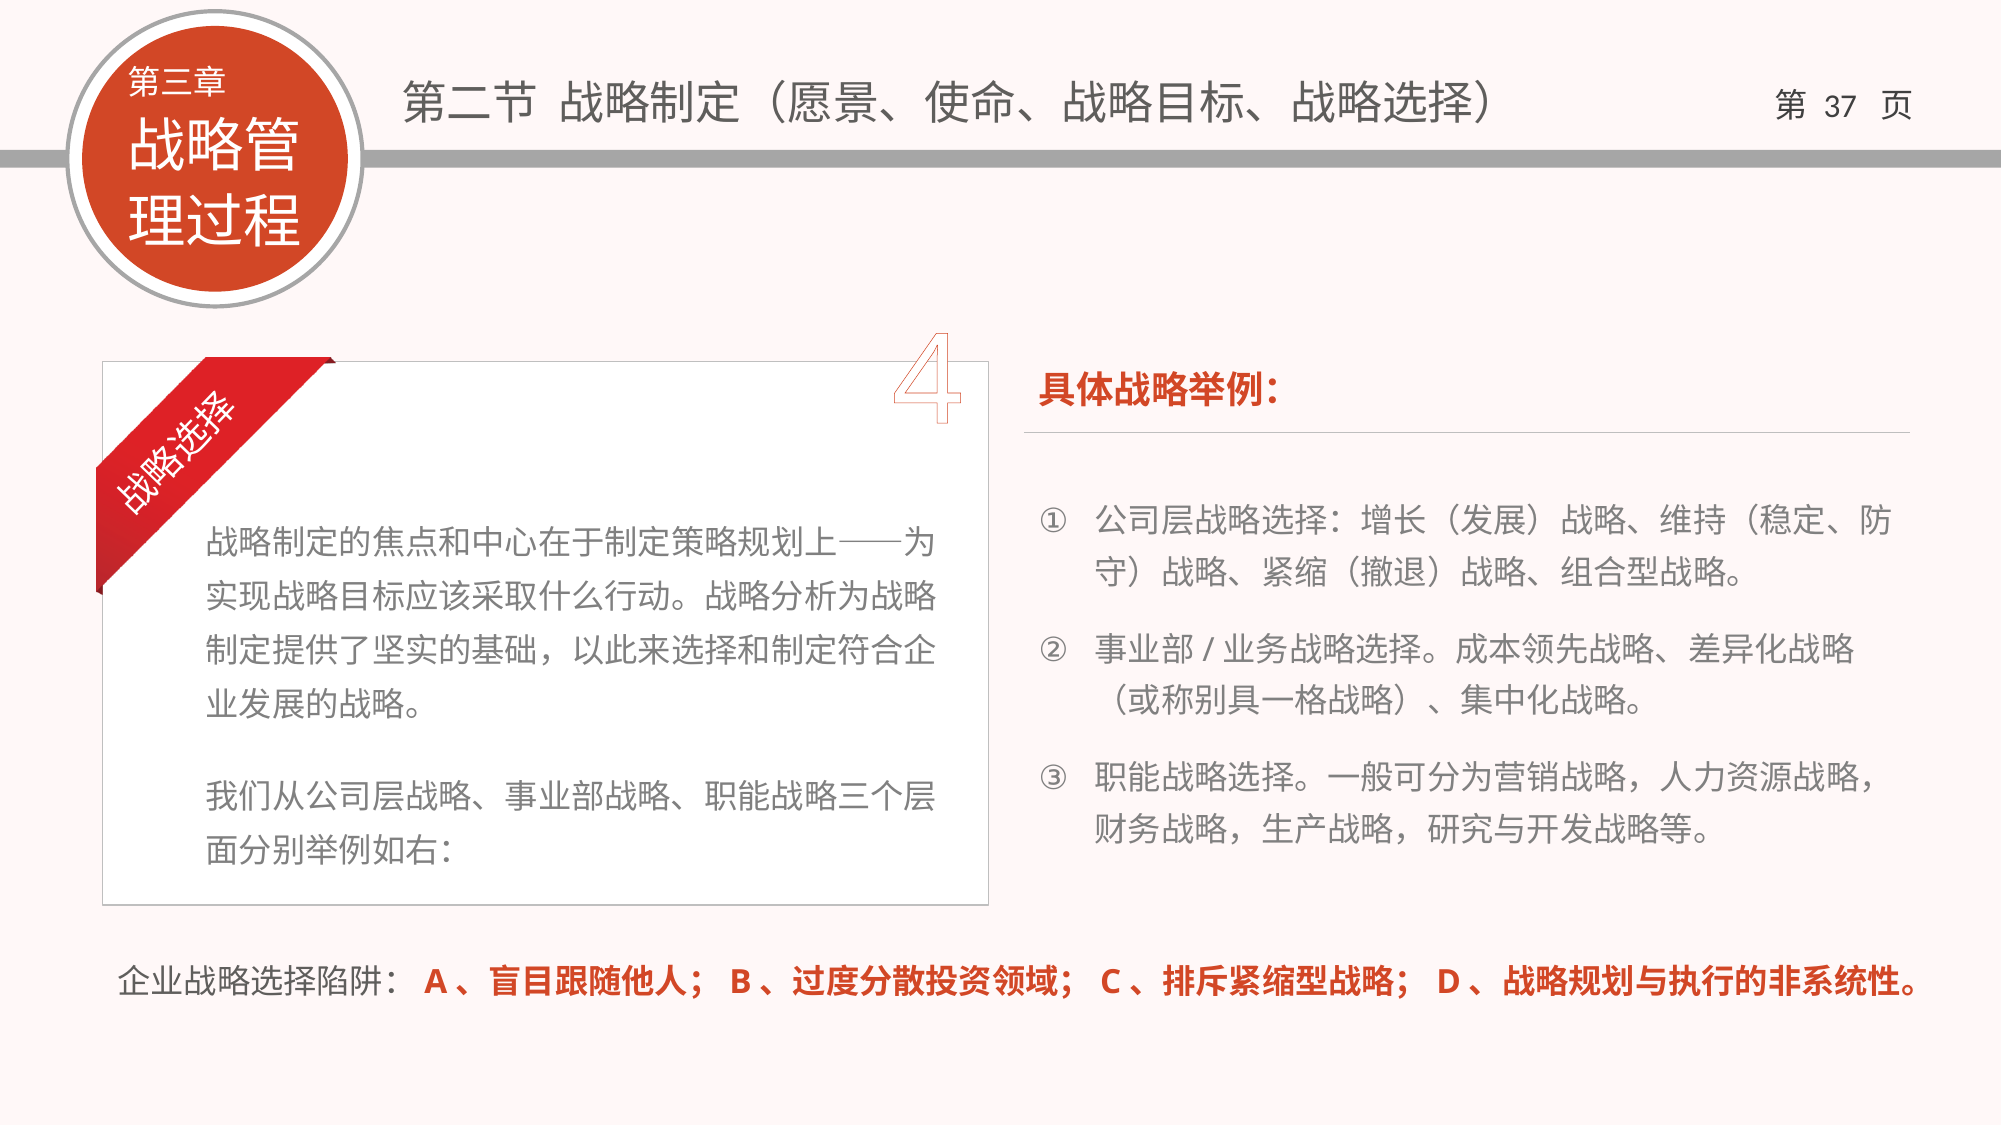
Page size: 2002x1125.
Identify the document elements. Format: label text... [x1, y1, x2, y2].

text_box 公司层战略选择：增长（发展）战略、维持（稳定、防守）战略、紧缩（撤退）战略、组合型战略。 事业部/业务战略选择。成本领先战略、差异化战略（或称别具一格战略）、集中化战略。 职能战略选择。一般可分为营销战略，人力资源战略，财务战略，生产战略，研究与开发战略等。 [1023, 479, 1910, 856]
text_box [100, 360, 990, 907]
text_box 具体战略举例： [1023, 343, 1810, 419]
picture [96, 356, 336, 595]
text_box 企业战略选择陷阱：A、盲目跟随他人；B、过度分散投资领域；C、排斥紧缩型战略；D、战略规划与执行的非系统性。 [102, 940, 1961, 1008]
text_box 战略制定的焦点和中心在于制定策略规划上——为实现战略目标应该采取什么行动。战略分析为战略制定提供了坚实的基础，以此来选择和制定符合企业发展的战略。 [191, 500, 977, 731]
text_box 4 [876, 290, 979, 456]
text_box 我们从公司层战略、事业部战略、职能战略三个层面分别举例如右： [191, 754, 977, 877]
